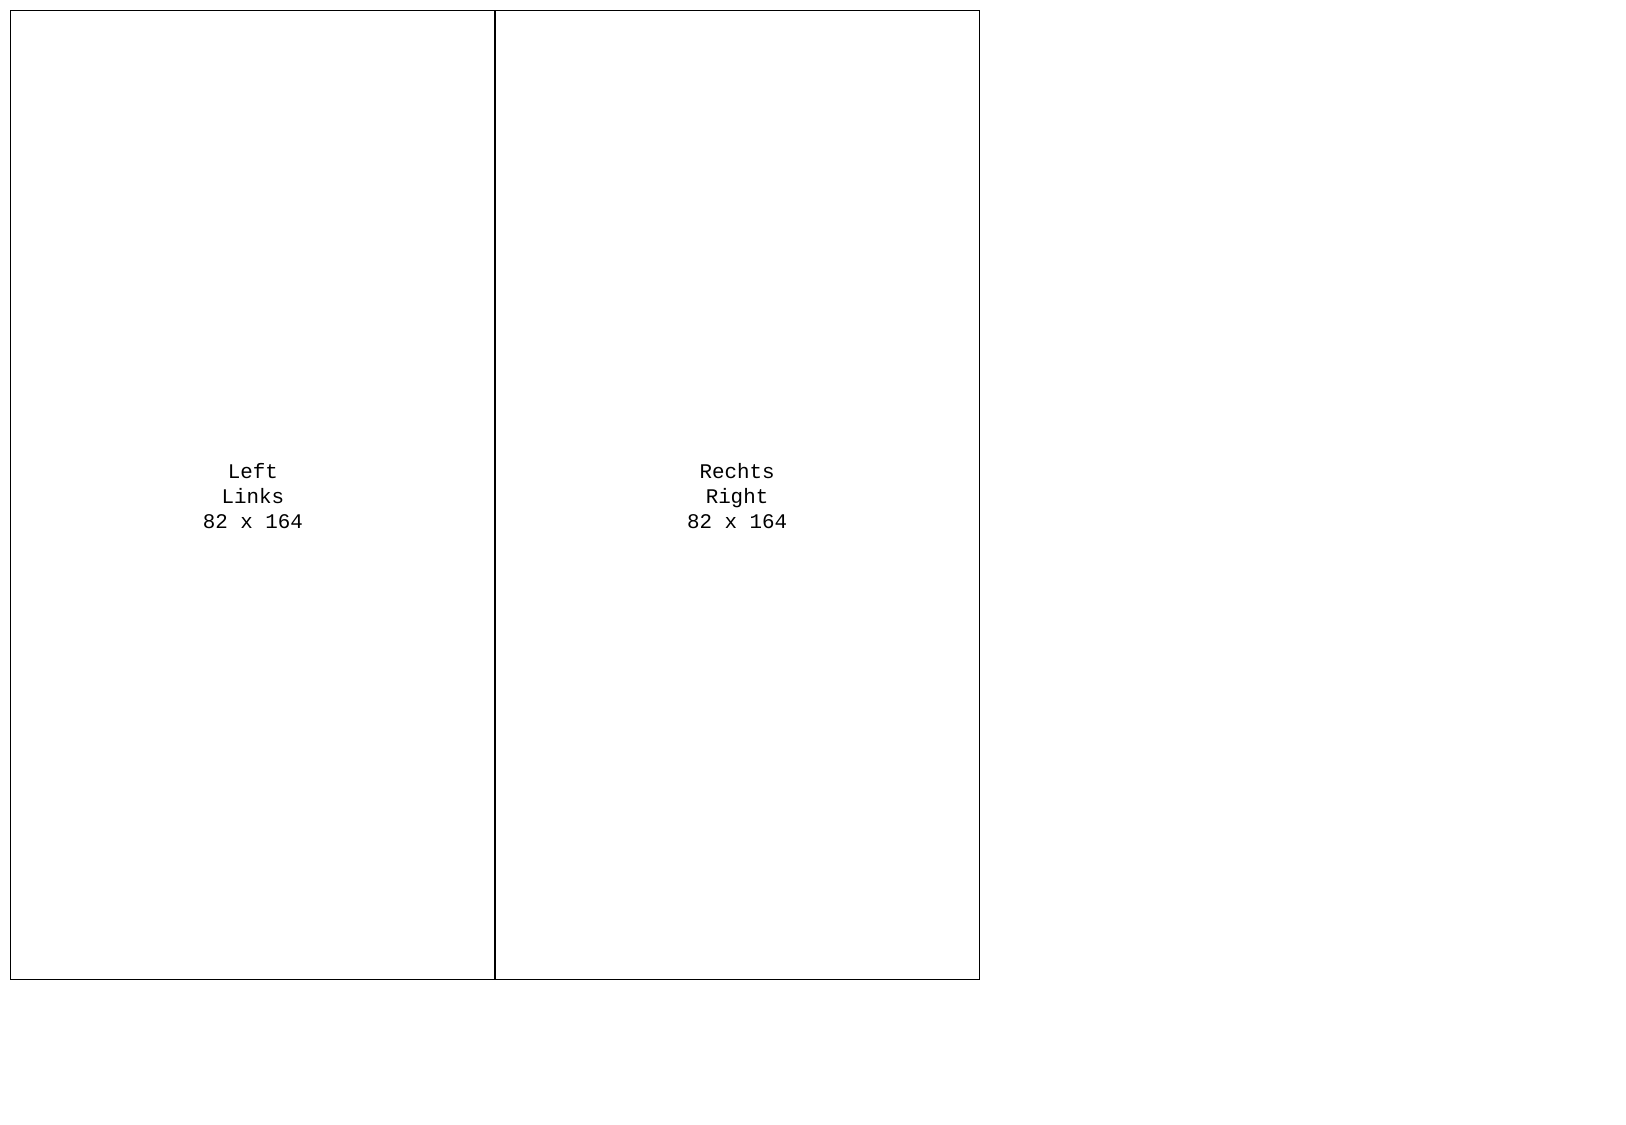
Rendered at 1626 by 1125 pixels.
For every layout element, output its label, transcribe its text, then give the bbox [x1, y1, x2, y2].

text_box Left Links 82 x 164 [10, 10, 494, 980]
text_box Rechts Right 82 x 164 [494, 10, 980, 980]
